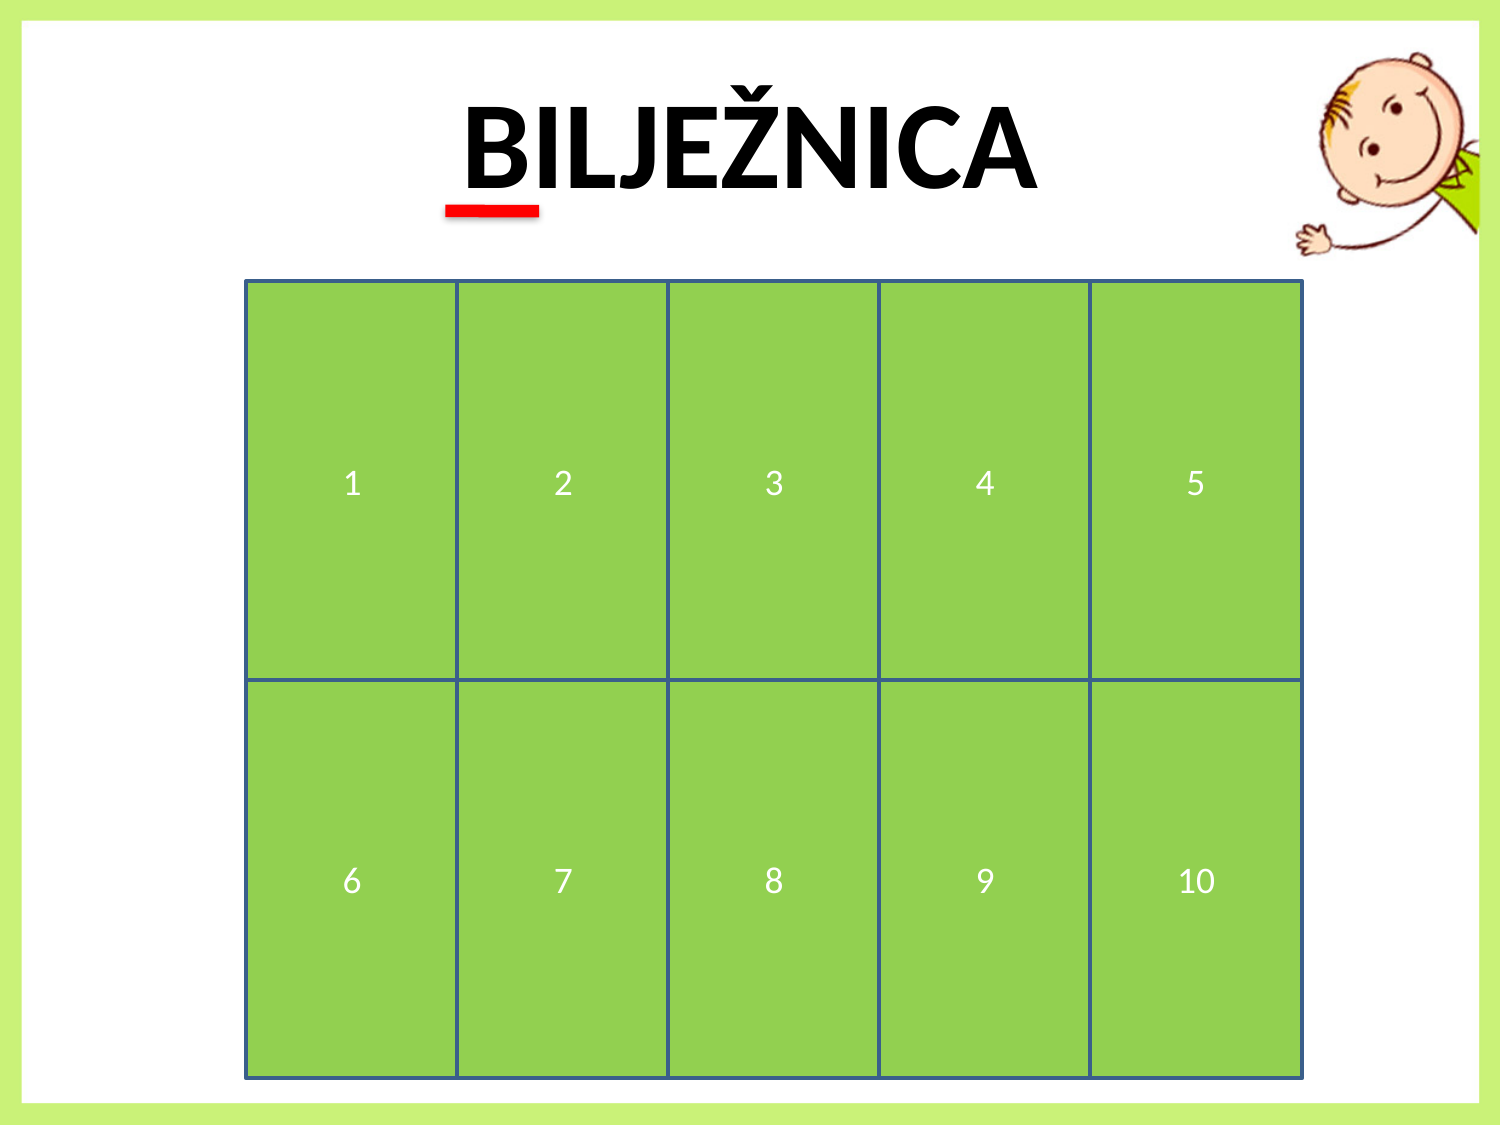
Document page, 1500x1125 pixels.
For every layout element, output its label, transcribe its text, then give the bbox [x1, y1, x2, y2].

text_box 5 [1173, 279, 1304, 678]
text_box 10 [1088, 678, 1304, 1080]
text_box 7 [455, 1073, 666, 1080]
text_box 1 [244, 279, 305, 678]
title BILJEŽNICA [75, 45, 1425, 233]
text_box 8 [666, 1073, 877, 1080]
text_box 6 [244, 678, 455, 1080]
text_box 9 [877, 1073, 1088, 1080]
picture [0, 0, 1500, 1125]
